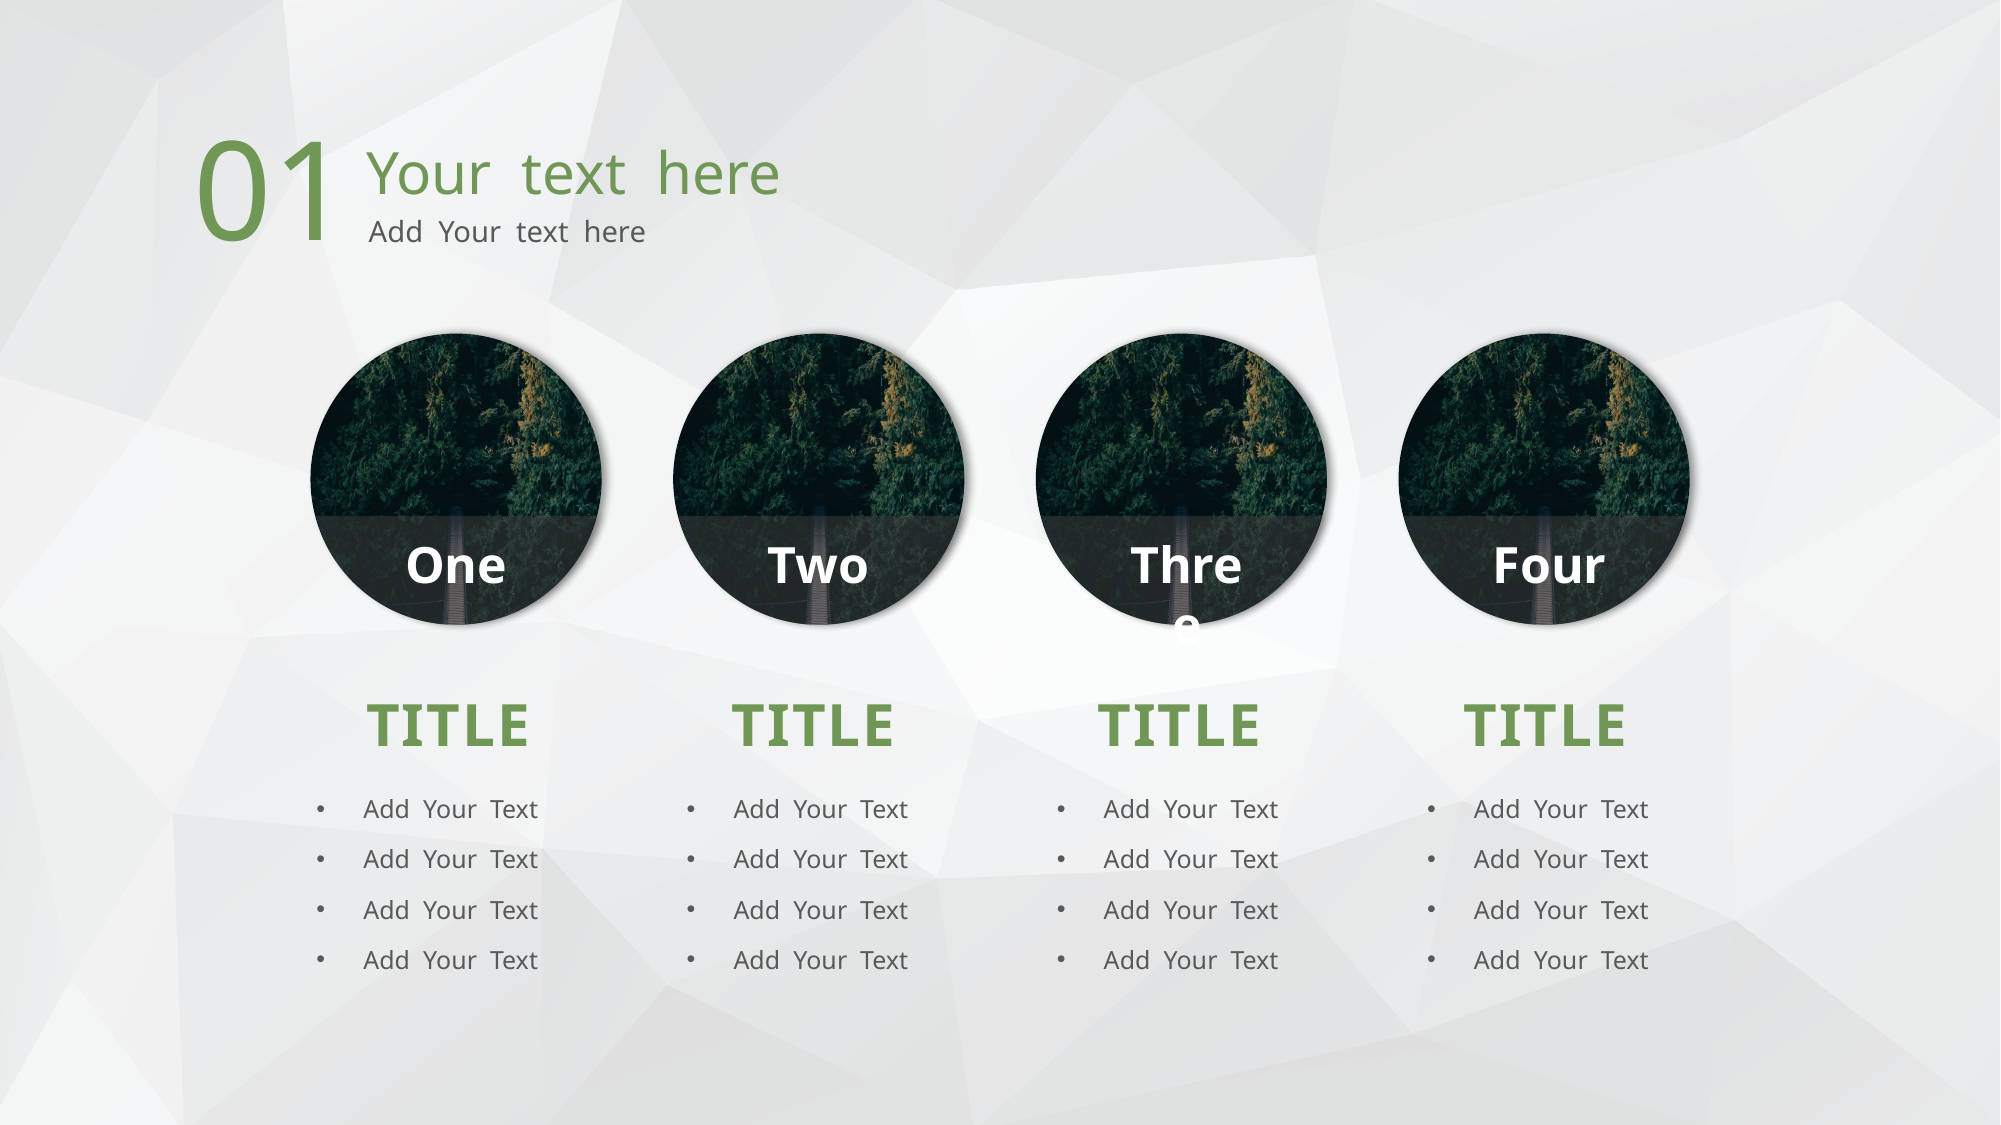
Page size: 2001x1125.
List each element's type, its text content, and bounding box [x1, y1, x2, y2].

text_box Two [750, 525, 887, 601]
text_box [1402, 514, 1686, 626]
text_box [676, 514, 961, 626]
text_box TITLE [351, 680, 554, 766]
text_box [672, 332, 966, 514]
text_box [309, 332, 603, 516]
text_box Three [1102, 525, 1272, 661]
text_box TITLE [716, 680, 920, 766]
text_box [1397, 332, 1691, 516]
text_box [1039, 514, 1324, 603]
text_box [314, 514, 598, 626]
text_box Add Your Text Add Your Text Add Your Text Add Your Text [301, 766, 565, 982]
text_box TITLE [1082, 680, 1285, 766]
text_box One [387, 525, 524, 601]
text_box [179, 95, 819, 278]
text_box Add Your Text Add Your Text Add Your Text Add Your Text [1042, 766, 1305, 982]
text_box [1034, 332, 1329, 514]
text_box Add Your Text Add Your Text Add Your Text Add Your Text [671, 766, 935, 982]
picture [0, 0, 2001, 1125]
text_box TITLE [1448, 680, 1651, 766]
text_box Add Your Text Add Your Text Add Your Text Add Your Text [1412, 766, 1675, 982]
text_box Four [1465, 525, 1635, 601]
